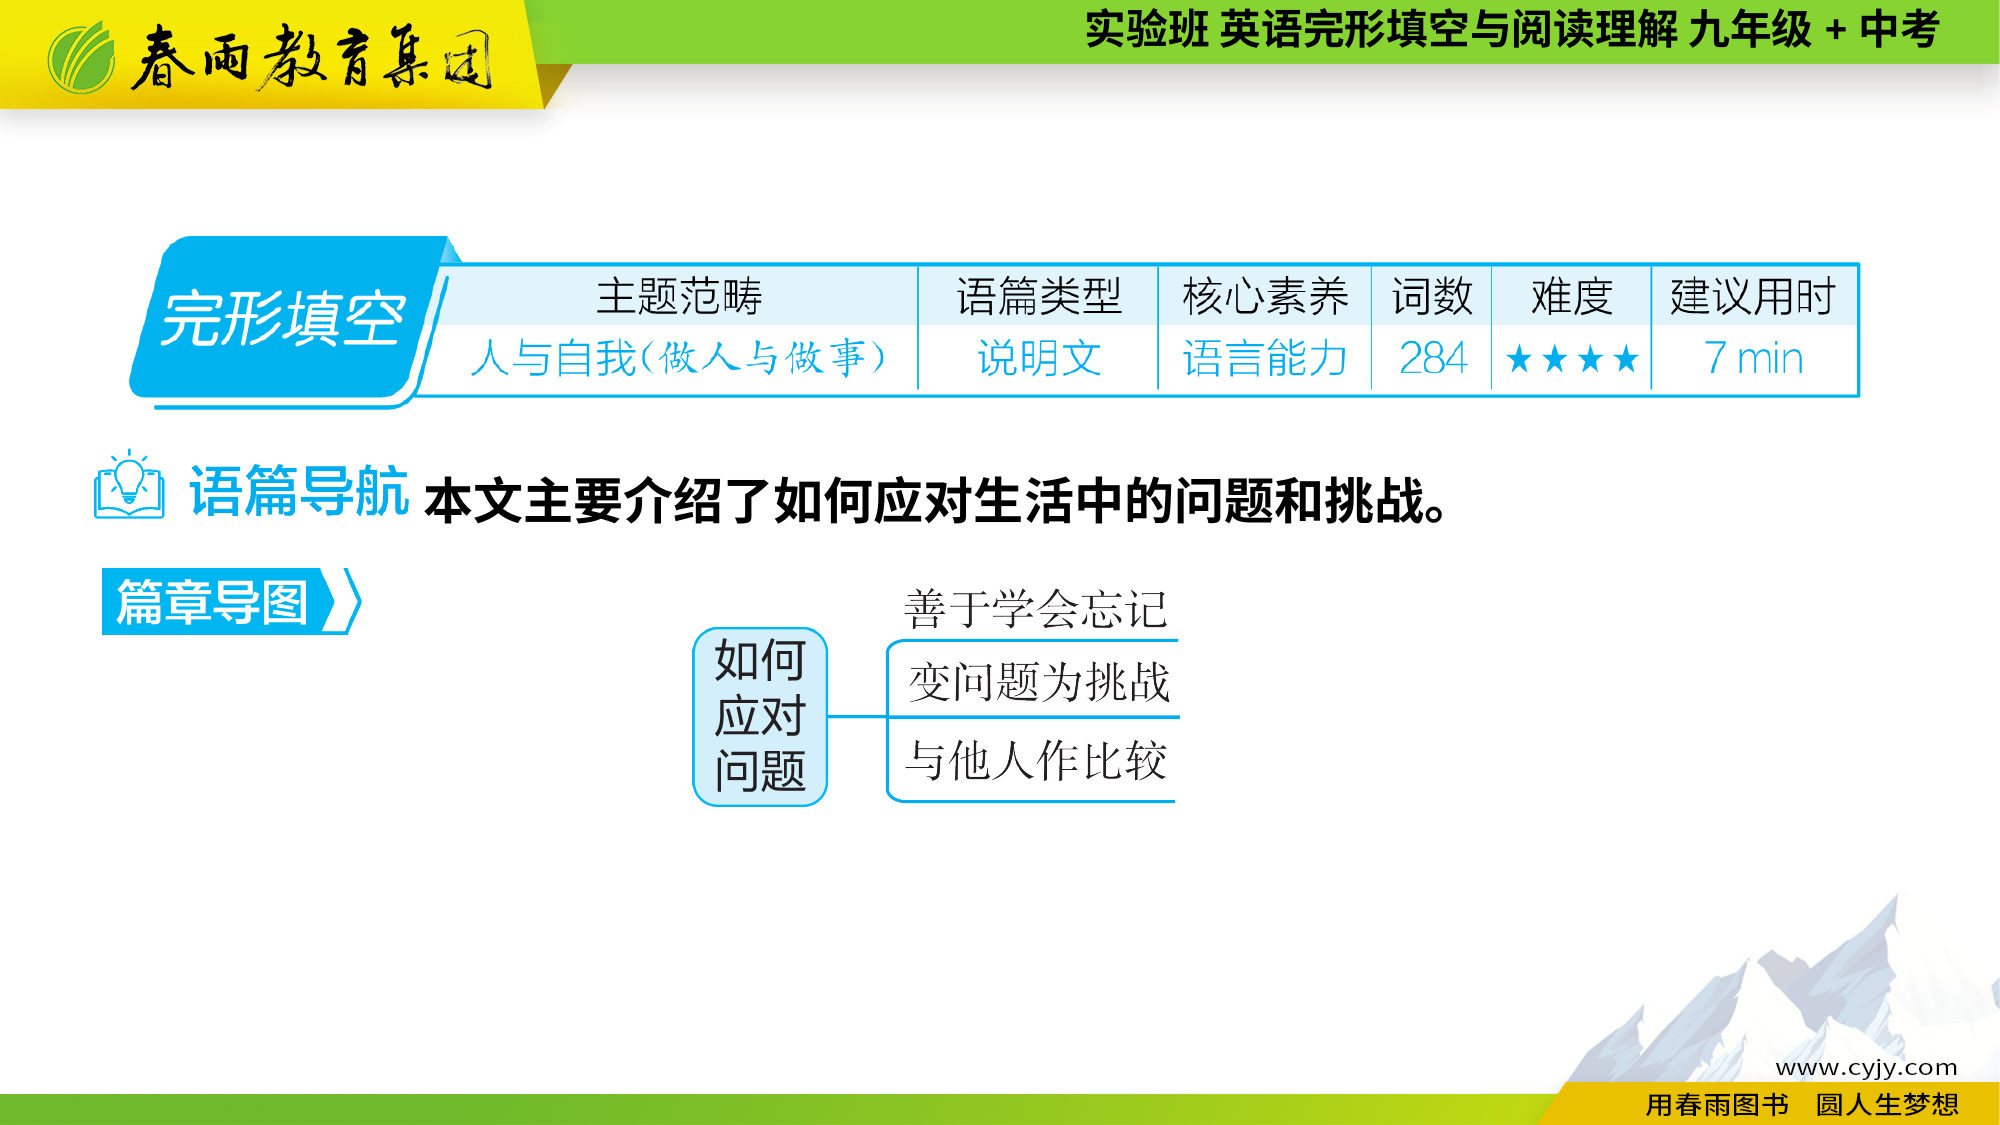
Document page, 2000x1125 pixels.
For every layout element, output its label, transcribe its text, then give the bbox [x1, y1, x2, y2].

list 本文主要介绍了如何应对生活中的问题和挑战。 [59, 432, 1944, 528]
picture [0, 0, 2000, 1125]
